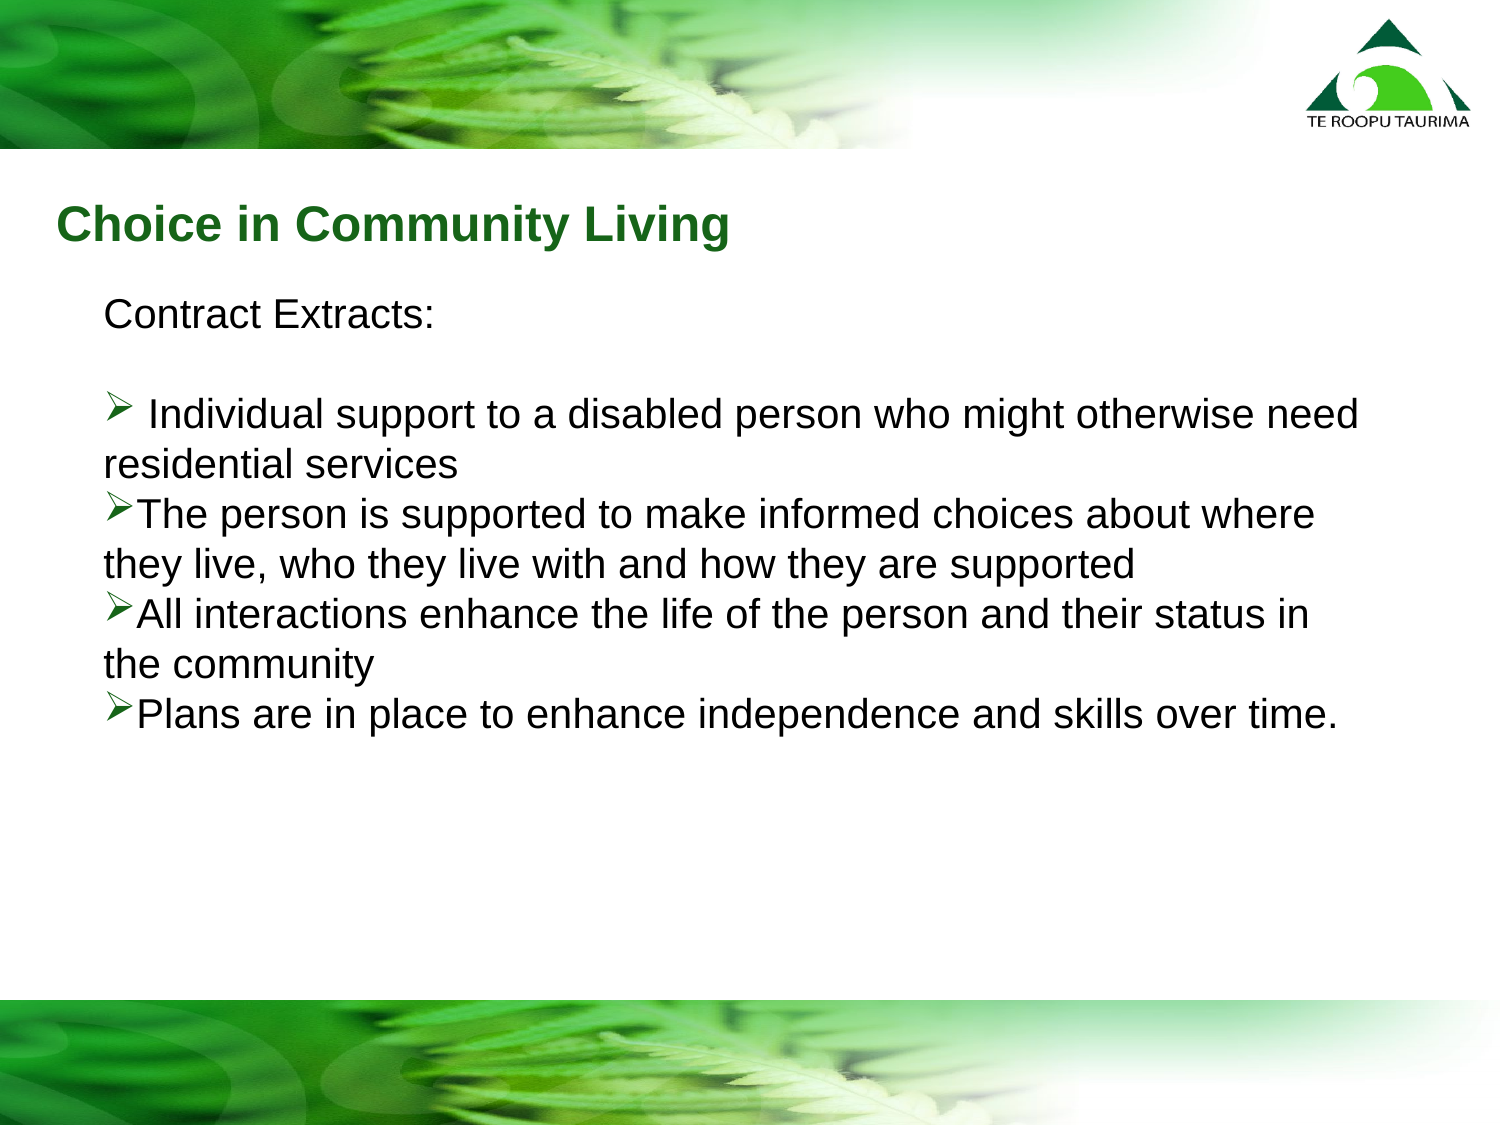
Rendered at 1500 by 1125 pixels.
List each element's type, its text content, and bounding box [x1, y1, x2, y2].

subtitle Contract Extracts: Individual support to a disabled person who might otherwise need residential services The person is supported to make informed choices about where they live, who they live with and how they are supported All interactions enhance the life of the person and their status in the community Plans are in place to enhance independence and skills over time. [88, 278, 1388, 976]
picture [0, 0, 1270, 149]
picture [0, 1000, 1500, 1125]
title Choice in Community Living [41, 184, 987, 268]
picture [1305, 18, 1471, 131]
